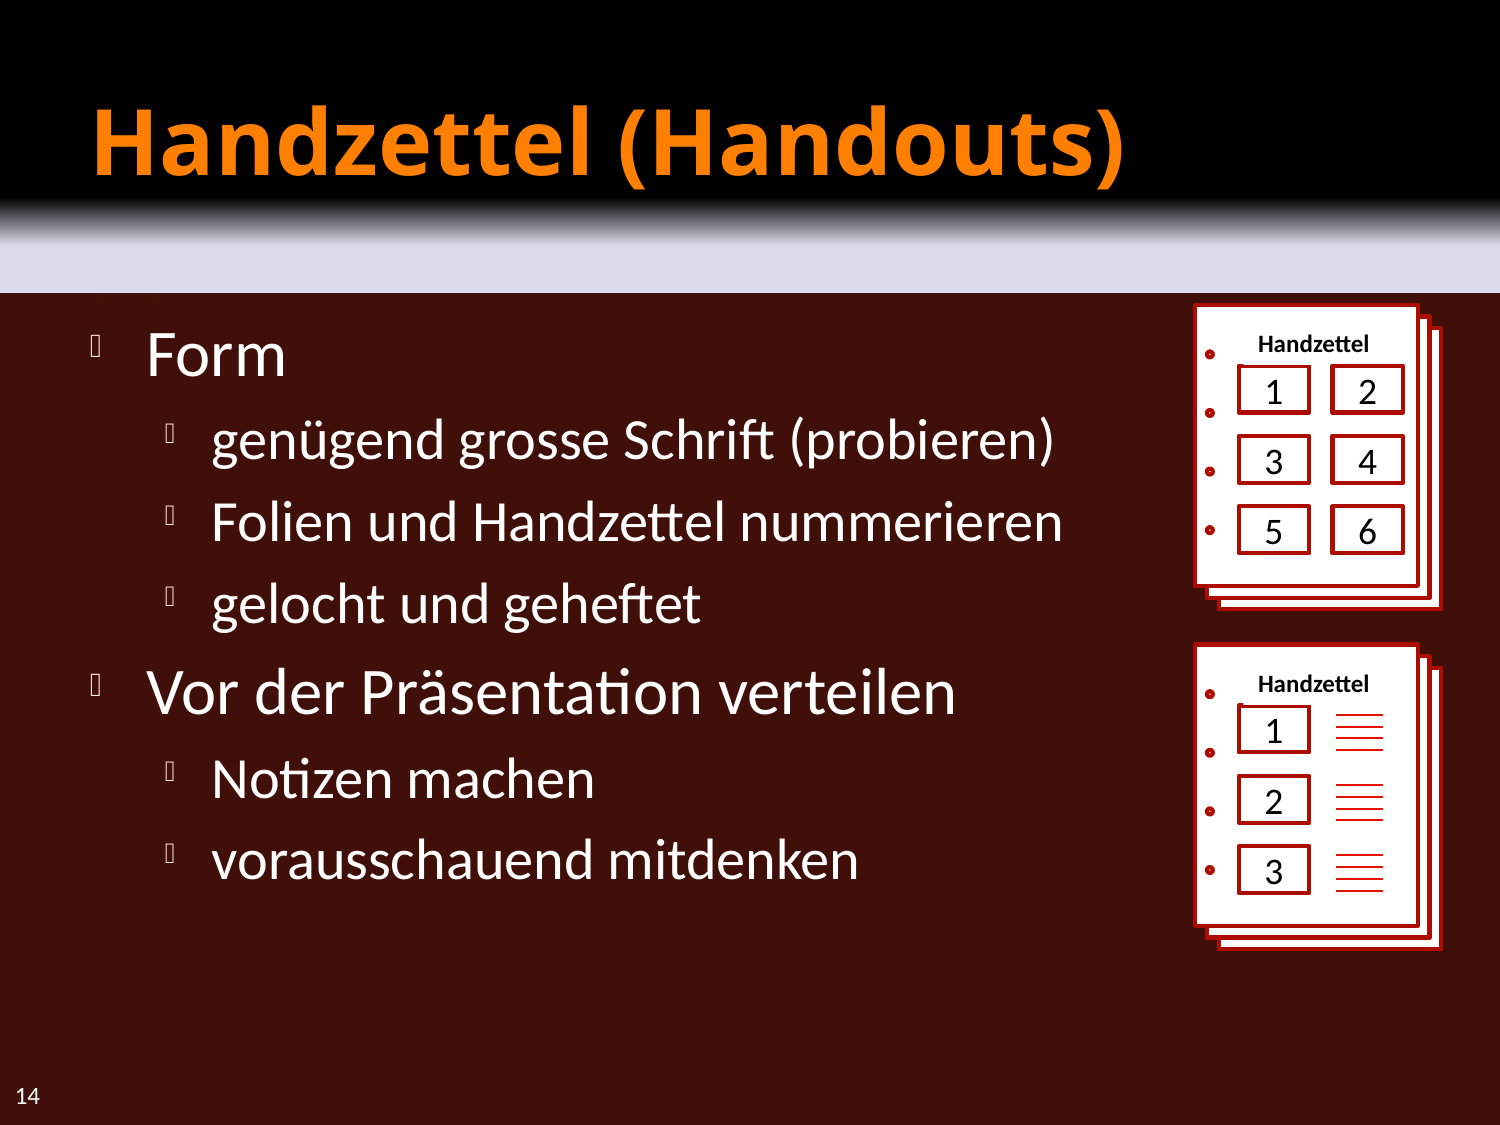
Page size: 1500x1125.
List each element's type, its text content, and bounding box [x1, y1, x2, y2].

list Form genügend grosse Schrift (probieren) Folien und Handzettel nummerieren gelocht und geheftet Vor der Präsentation verteilen Notizen machen vorausschauend mitdenken [75, 302, 1425, 1043]
slide_number 13 [0, 1065, 94, 1125]
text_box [1194, 304, 1442, 610]
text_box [1194, 643, 1442, 950]
title Handzettel (Handouts) [75, 45, 1425, 233]
